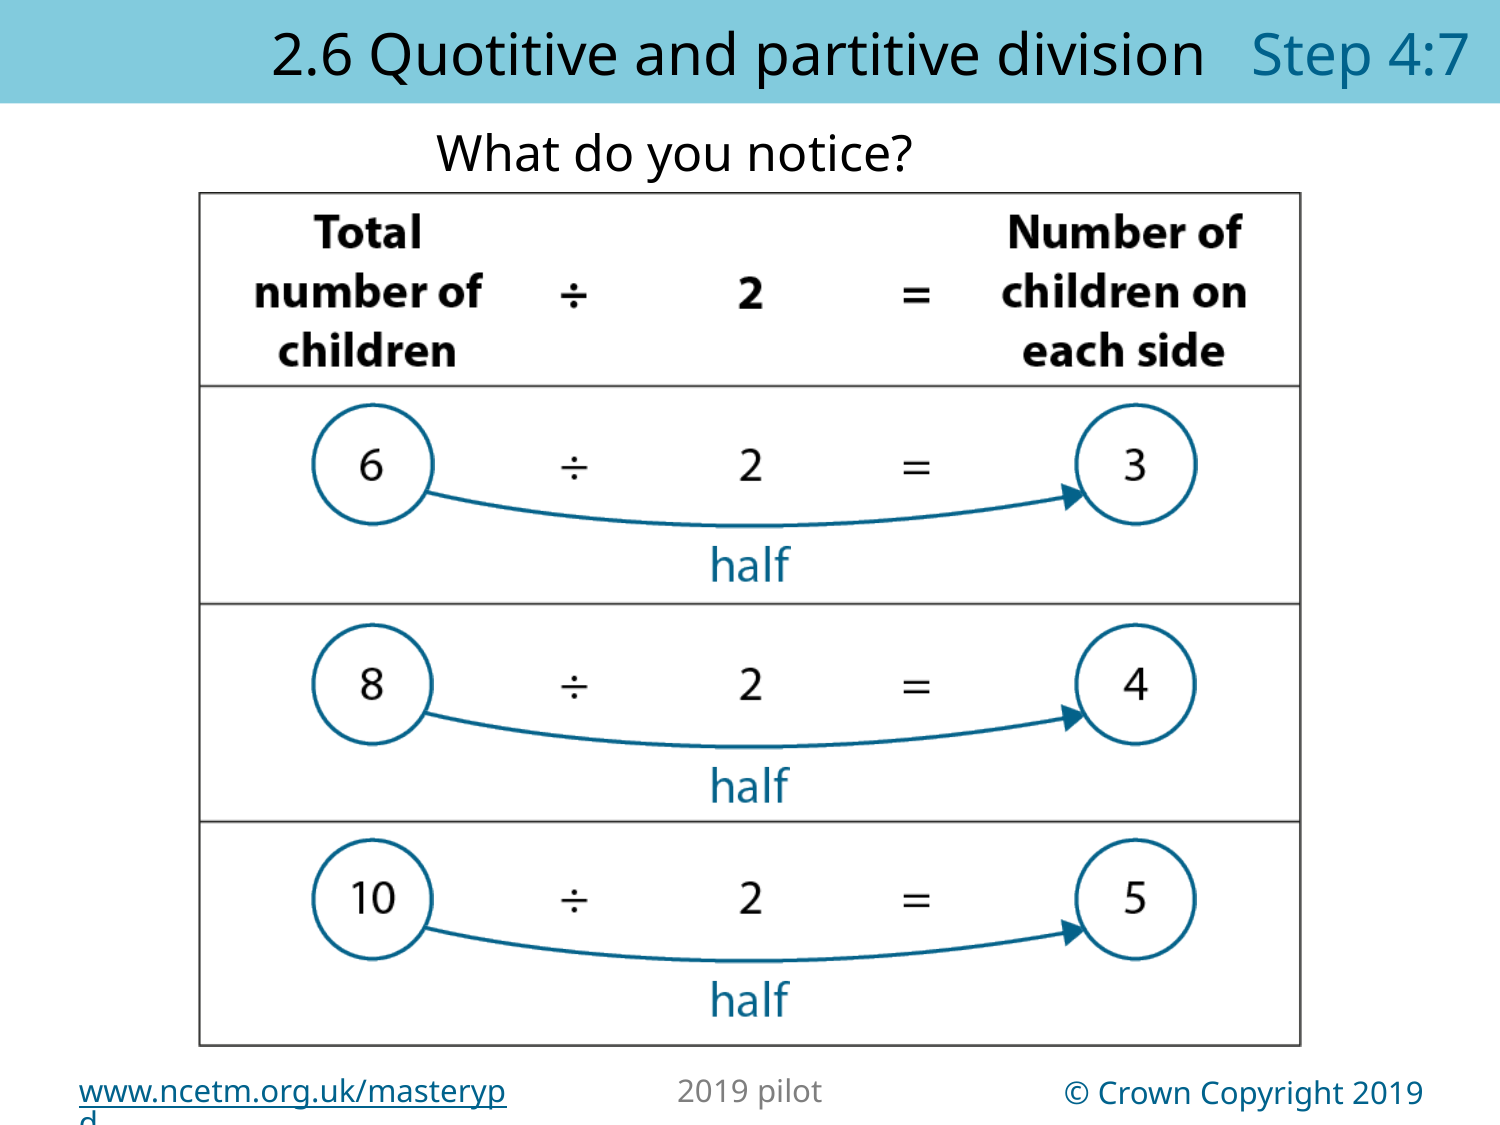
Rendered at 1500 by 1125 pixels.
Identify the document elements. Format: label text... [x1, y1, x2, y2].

list 2.6 Quotitive and partitive division Step 4:7 [0, 0, 1500, 104]
picture [198, 192, 1302, 1047]
text_box What do you notice? [421, 113, 1079, 189]
